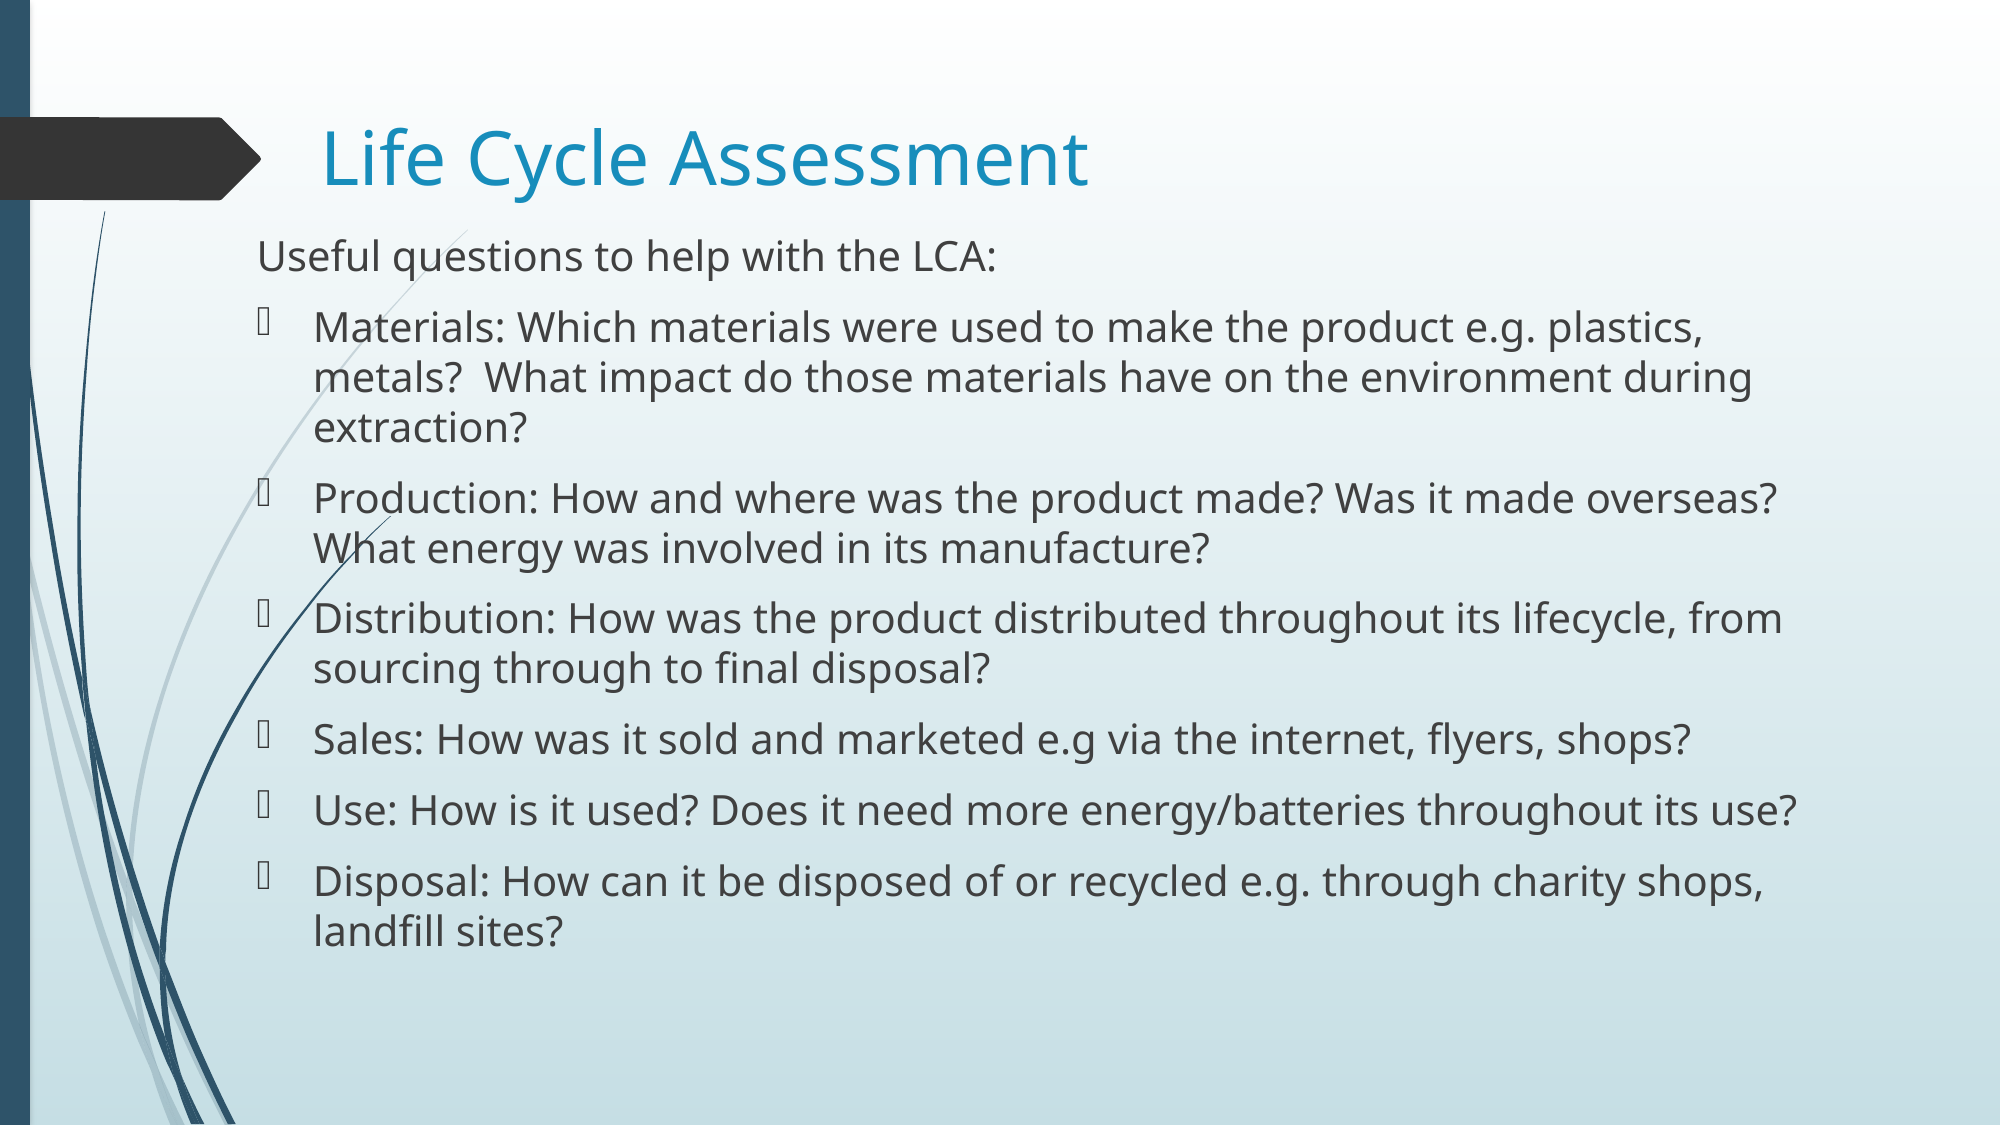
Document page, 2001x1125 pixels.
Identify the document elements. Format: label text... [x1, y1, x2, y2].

title Life Cycle Assessment [305, 102, 1888, 313]
list Useful questions to help with the LCA: Materials: Which materials were used to make the product e.g. plastics, metals? What impact do those materials have on the environment during extraction? Production: How and where was the product made? Was it made overseas? What energy was involved in its manufacture? Distribution: How was the product distributed throughout its lifecycle, from sourcing through to final disposal? Sales: How was it sold and marketed e.g via the internet, flyers, shops? Use: How is it used? Does it need more energy/batteries throughout its use? Disposal: How can it be disposed of or recycled e.g. through charity shops, landfill sites? [241, 222, 1855, 957]
